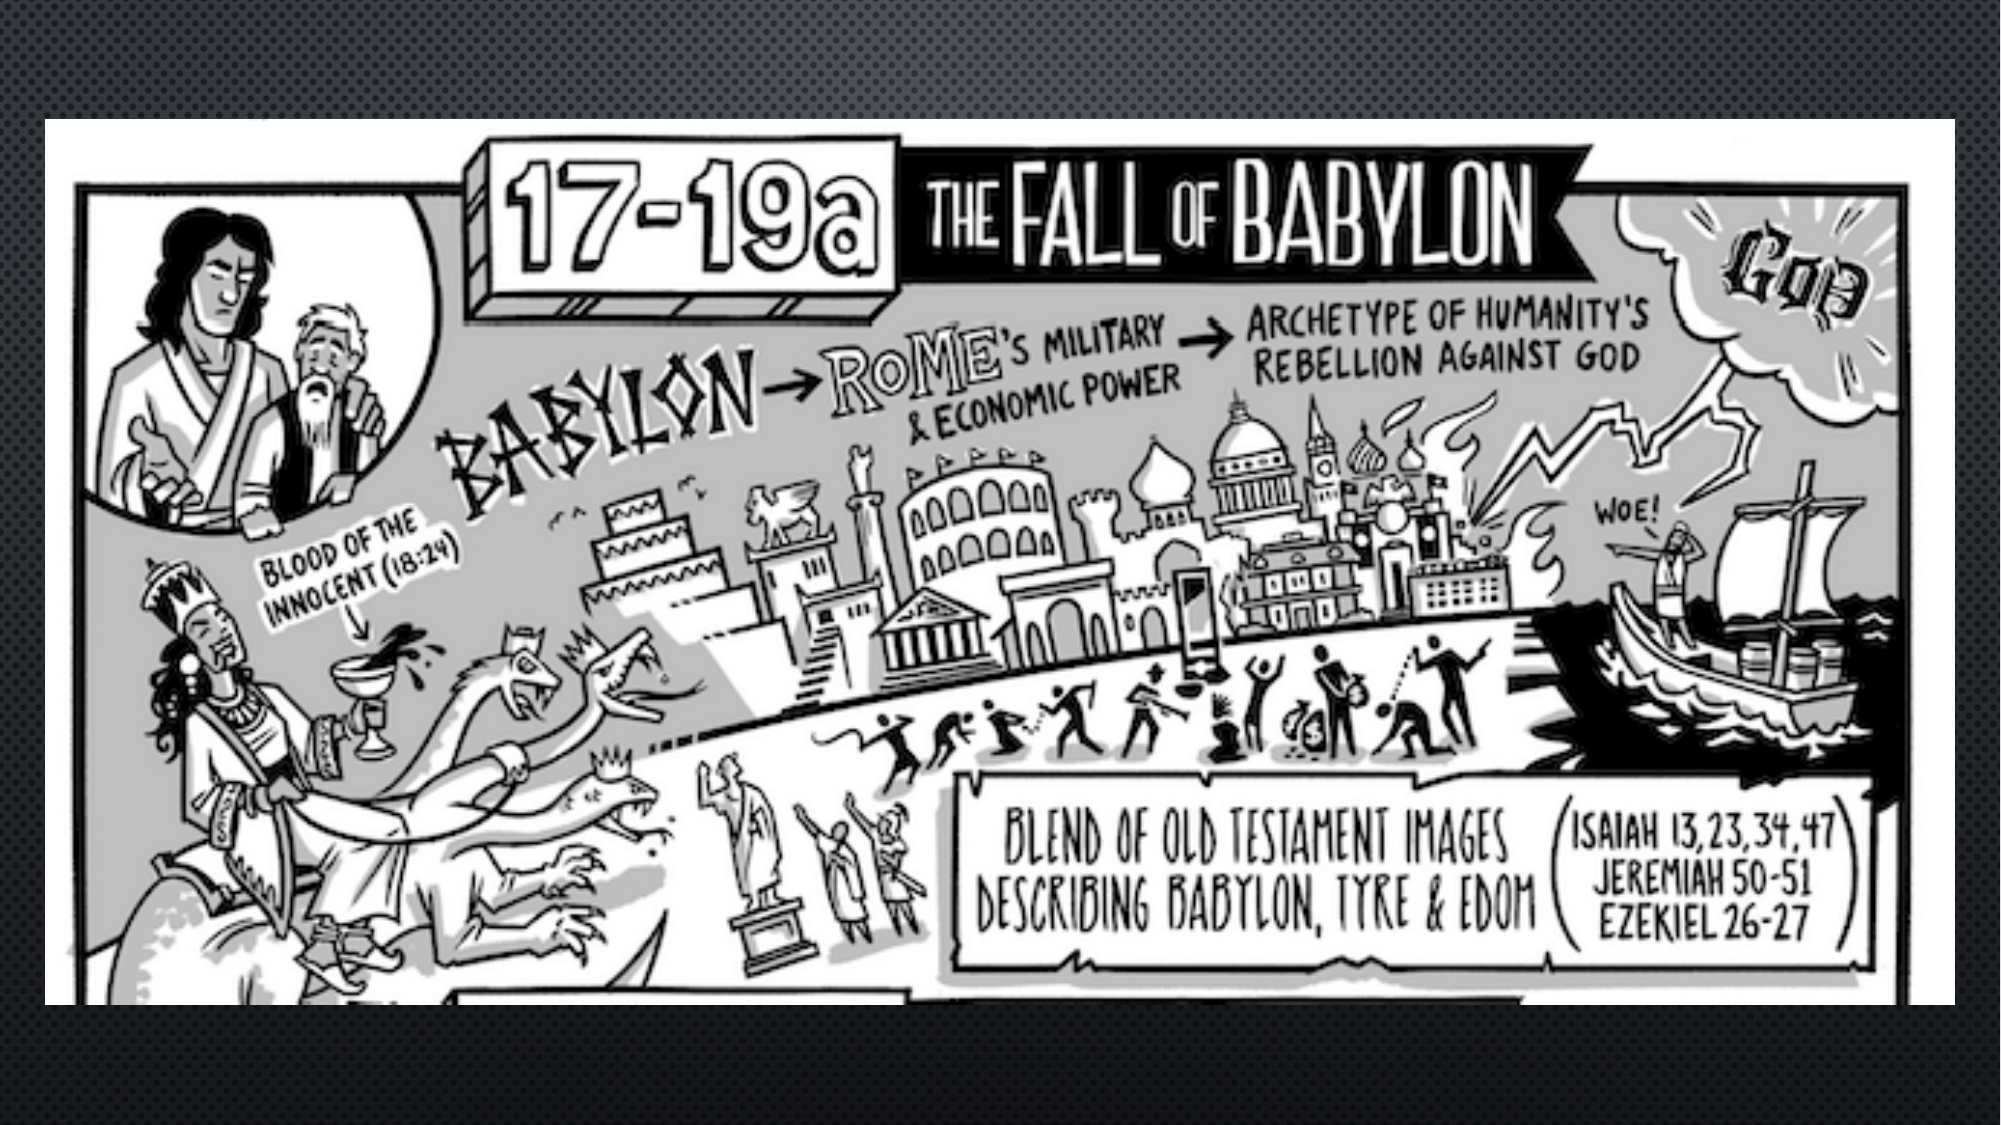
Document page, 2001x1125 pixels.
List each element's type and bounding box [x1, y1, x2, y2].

picture [45, 119, 1955, 1006]
